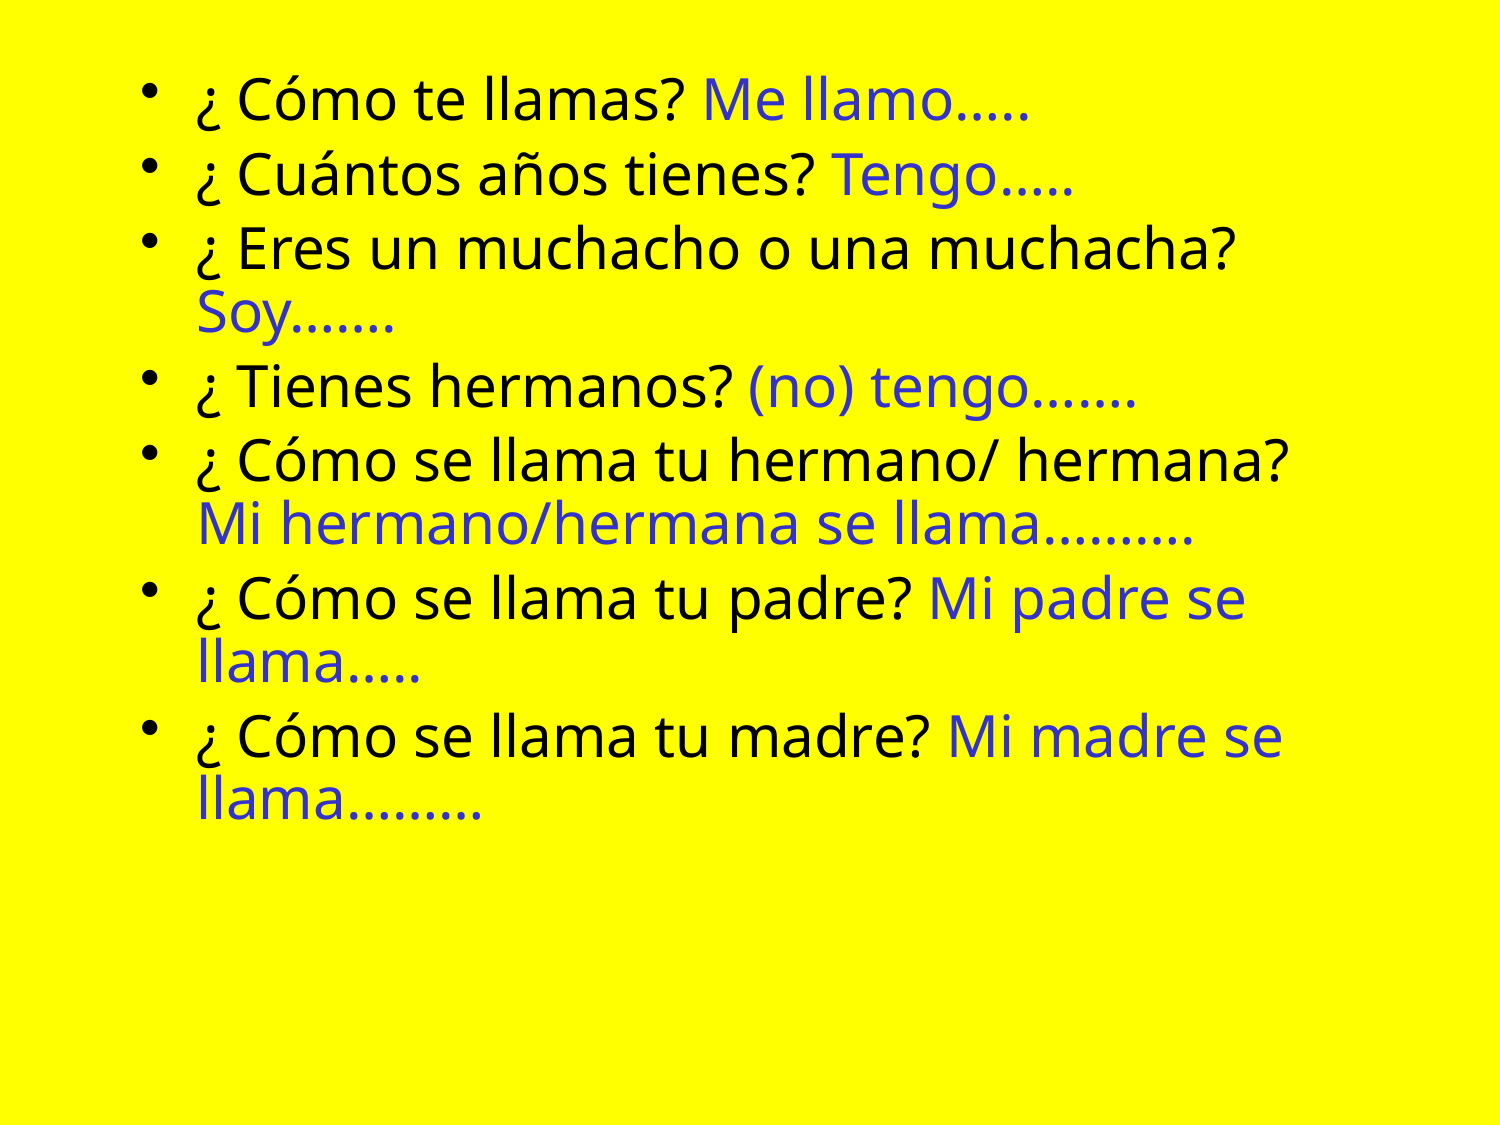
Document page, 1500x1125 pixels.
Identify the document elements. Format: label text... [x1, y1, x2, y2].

list ¿ Cómo te llamas? Me llamo….. ¿ Cuántos años tienes? Tengo….. ¿ Eres un muchacho o una muchacha? Soy……. ¿ Tienes hermanos? (no) tengo……. ¿ Cómo se llama tu hermano/ hermana? Mi hermano/hermana se llama………. ¿ Cómo se llama tu padre? Mi padre se llama….. ¿ Cómo se llama tu madre? Mi madre se llama……… [124, 62, 1388, 751]
